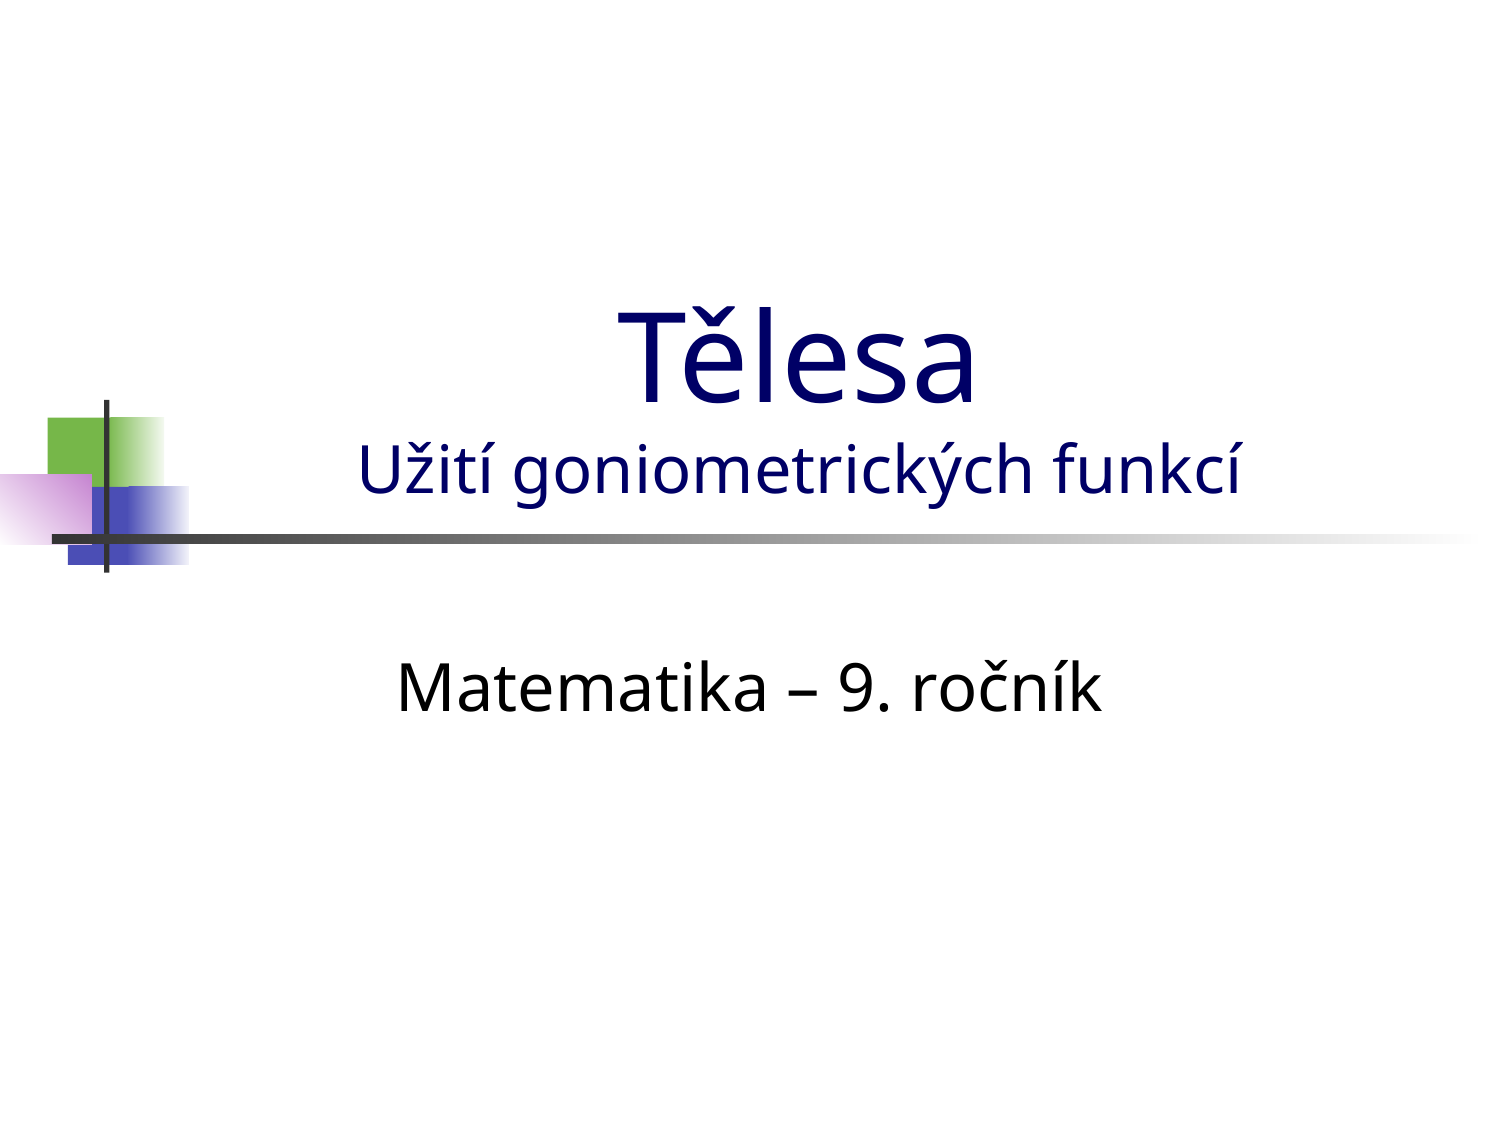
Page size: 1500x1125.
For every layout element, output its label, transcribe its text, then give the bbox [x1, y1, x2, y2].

title Tělesa Užití goniometrických funkcí [162, 274, 1438, 516]
subtitle Matematika – 9. ročník [224, 637, 1276, 926]
